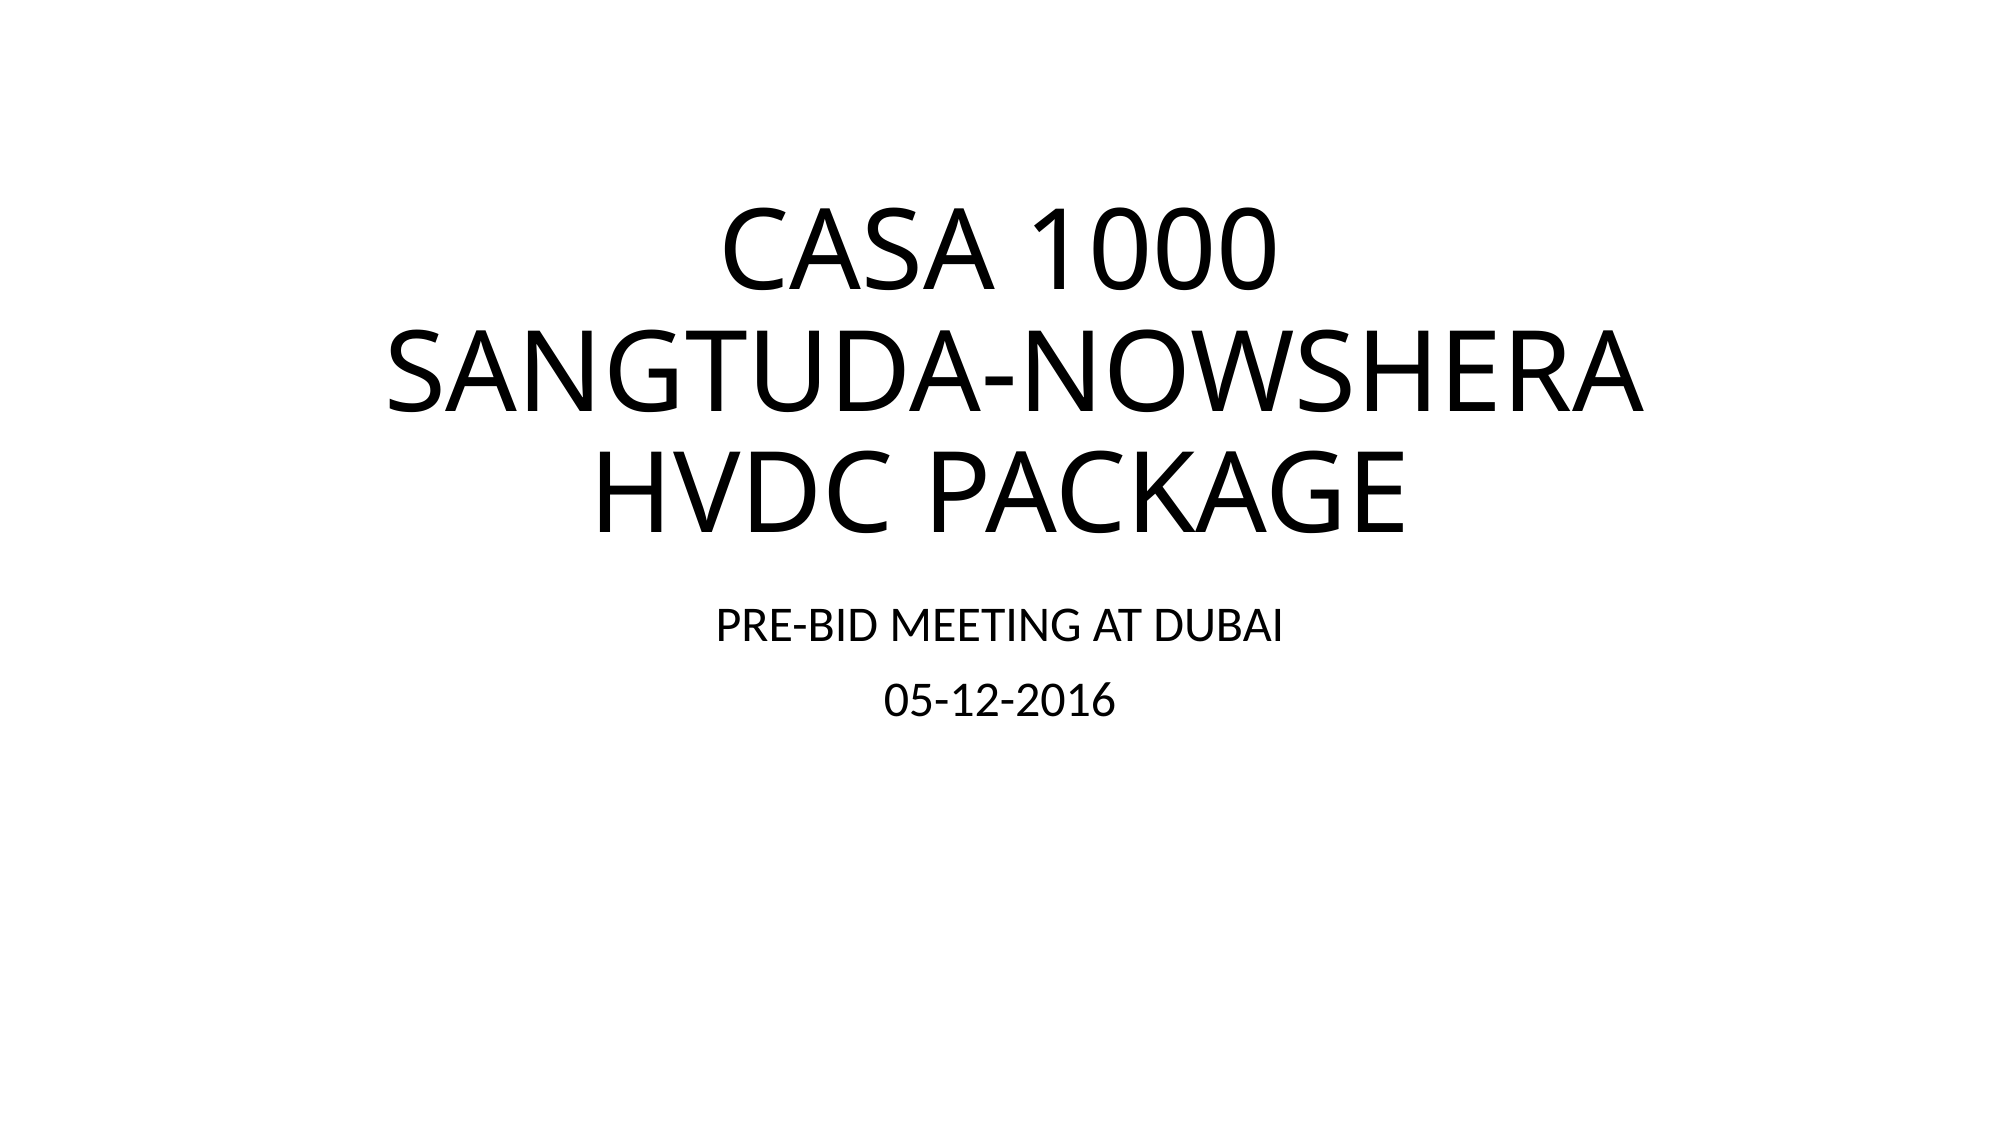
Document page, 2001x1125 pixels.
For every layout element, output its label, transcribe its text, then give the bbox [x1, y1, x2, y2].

subtitle PRE-BID MEETING AT DUBAI 05-12-2016 [249, 590, 1750, 863]
title CASA 1000 SANGTUDA-NOWSHERA HVDC PACKAGE [249, 184, 1750, 565]
